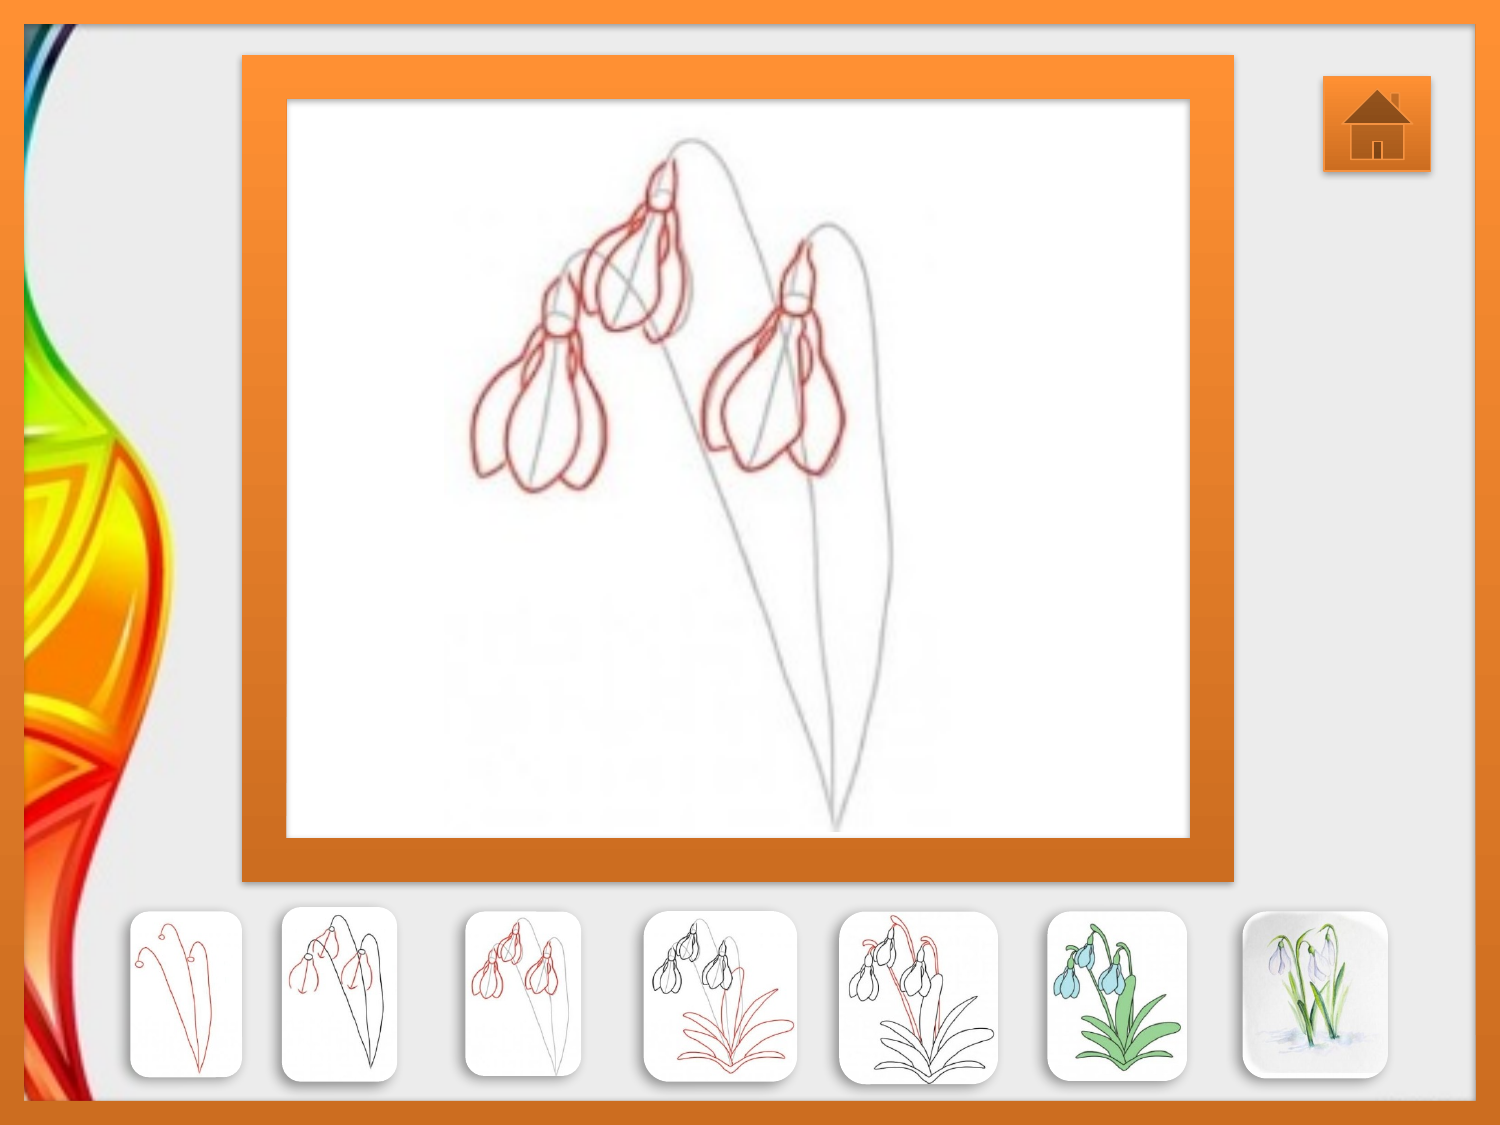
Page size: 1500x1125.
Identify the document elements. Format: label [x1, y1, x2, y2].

picture [24, 24, 1475, 1100]
text_box [1323, 76, 1431, 172]
text_box [292, 108, 1184, 836]
text_box [242, 54, 1235, 883]
